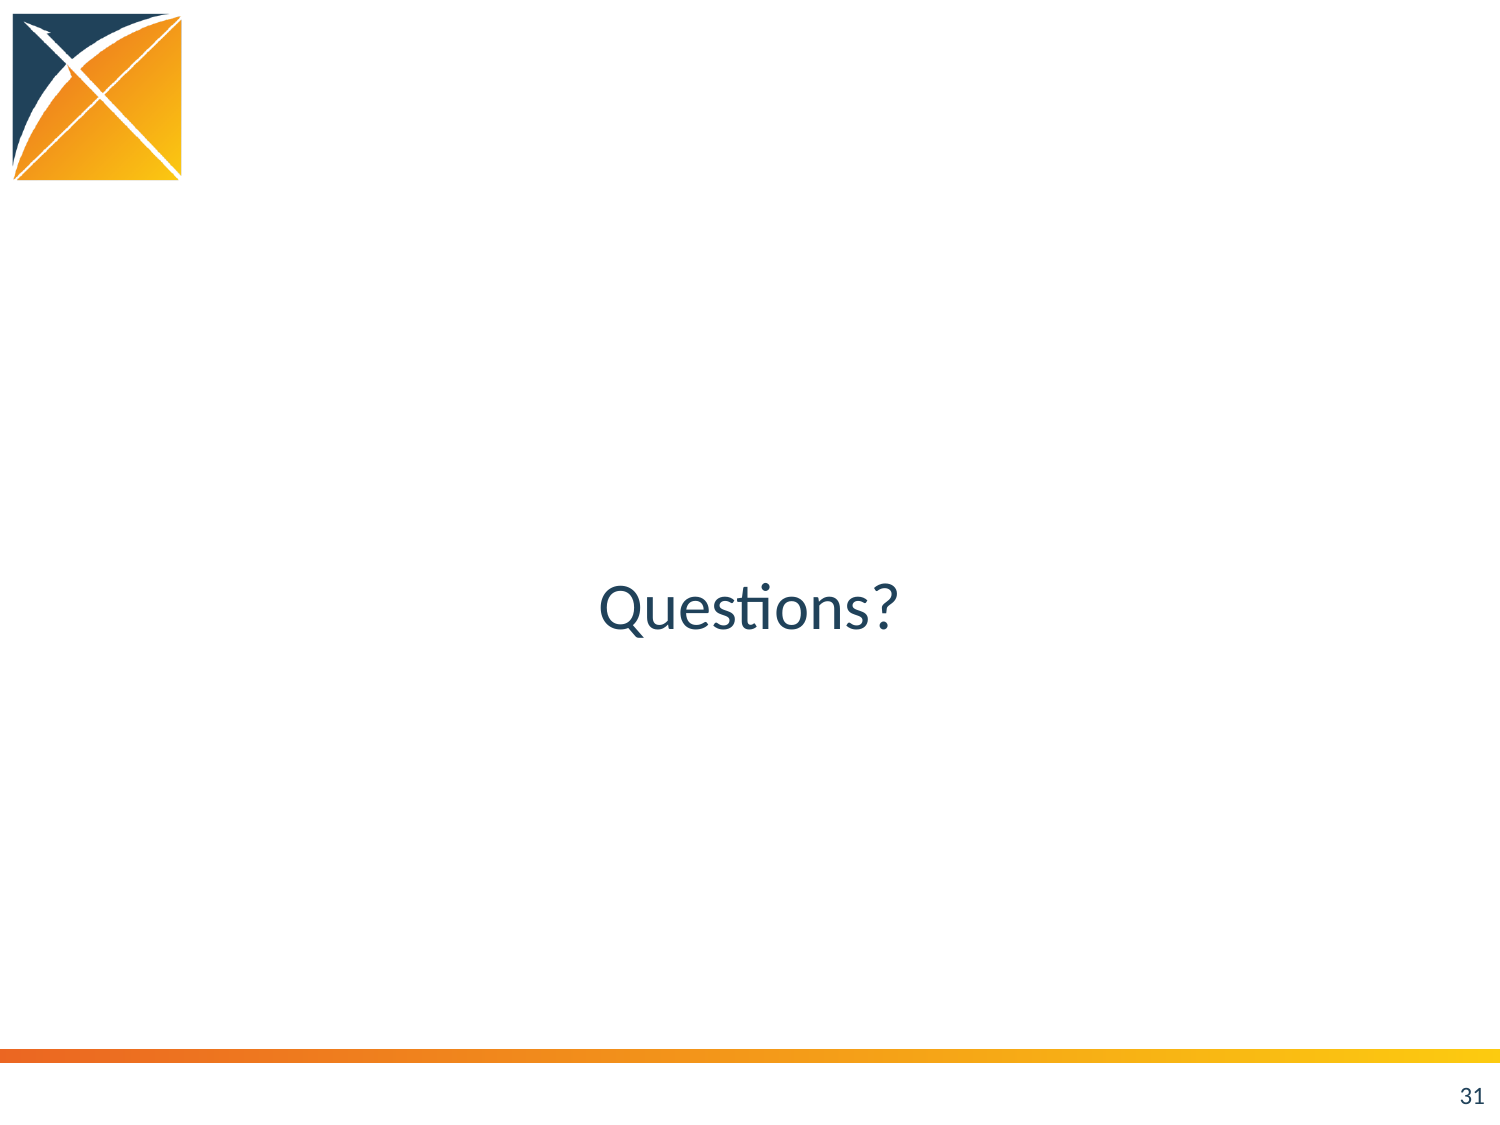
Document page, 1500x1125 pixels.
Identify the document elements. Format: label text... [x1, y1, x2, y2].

picture [0, 0, 206, 200]
slide_number 31 [1149, 1065, 1500, 1125]
list Questions? [75, 200, 1425, 1005]
